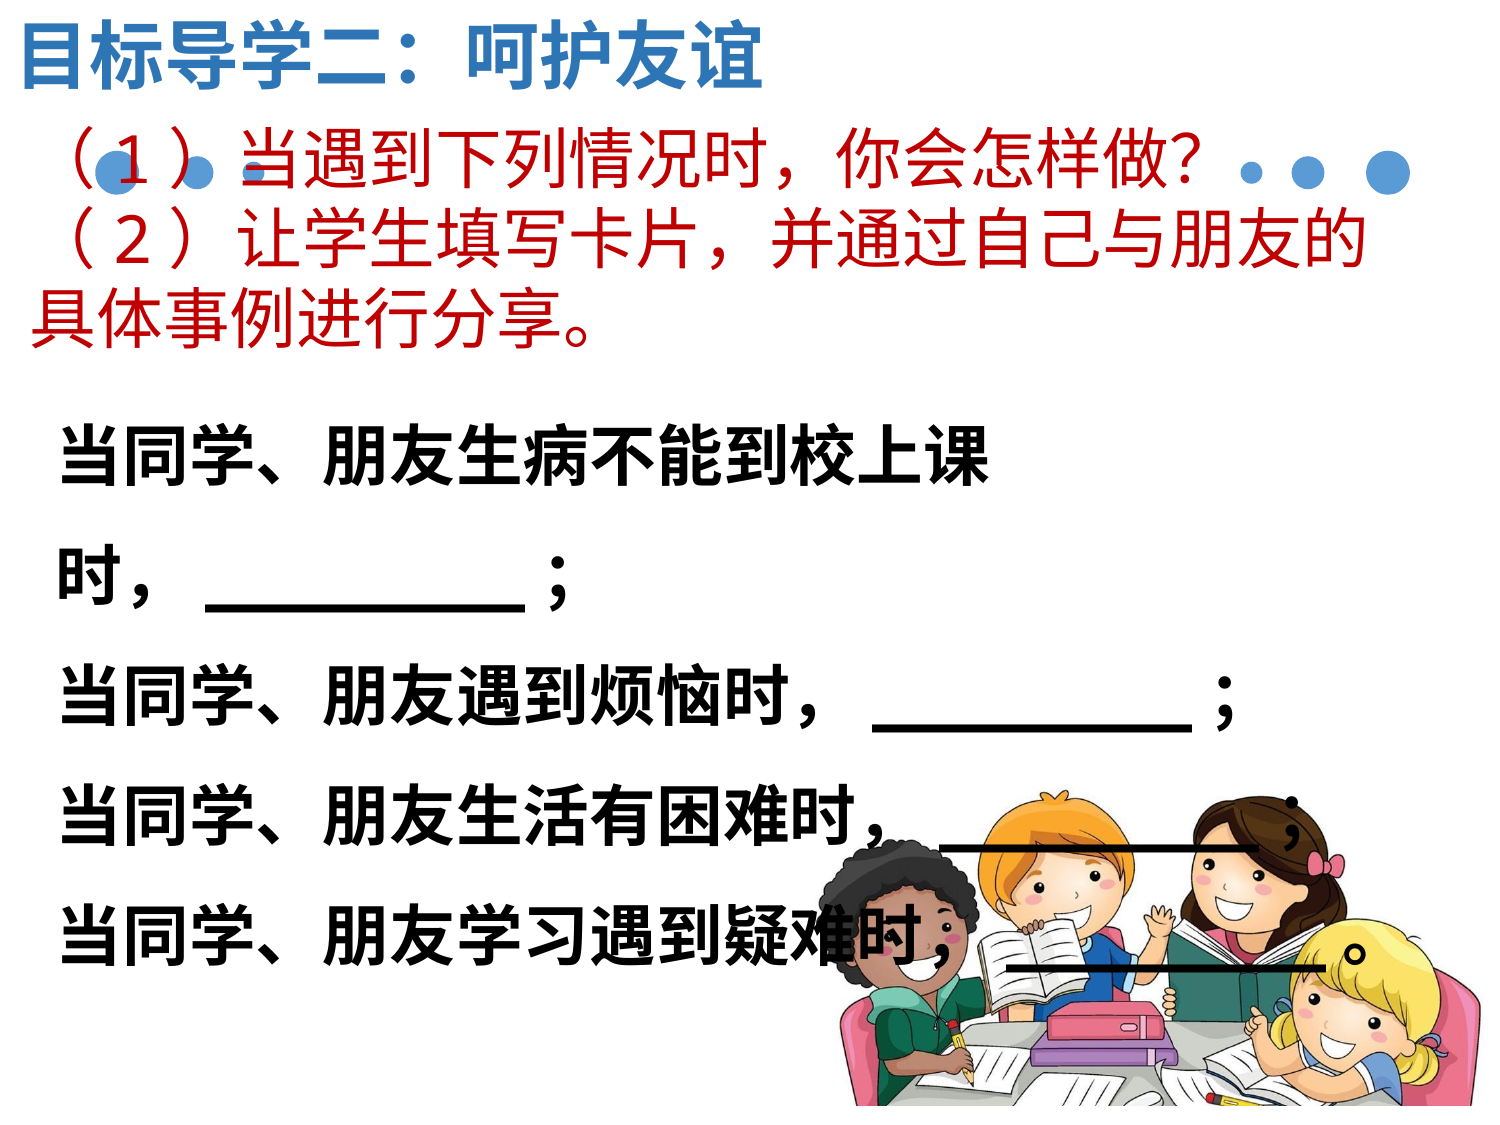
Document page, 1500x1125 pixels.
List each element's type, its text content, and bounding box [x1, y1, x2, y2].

text_box 当同学、朋友生病不能到校上课时，________； 当同学、朋友遇到烦恼时，________； 当同学、朋友生活有困难时，________； 当同学、朋友学习遇到疑难时，________。 [41, 366, 1459, 982]
text_box 目标导学二：呵护友谊 [0, 1, 780, 106]
picture [810, 787, 1484, 1106]
text_box （1）当遇到下列情况时，你会怎样做？ （2）让学生填写卡片，并通过自己与朋友的具体事例进行分享。 [15, 109, 1433, 364]
